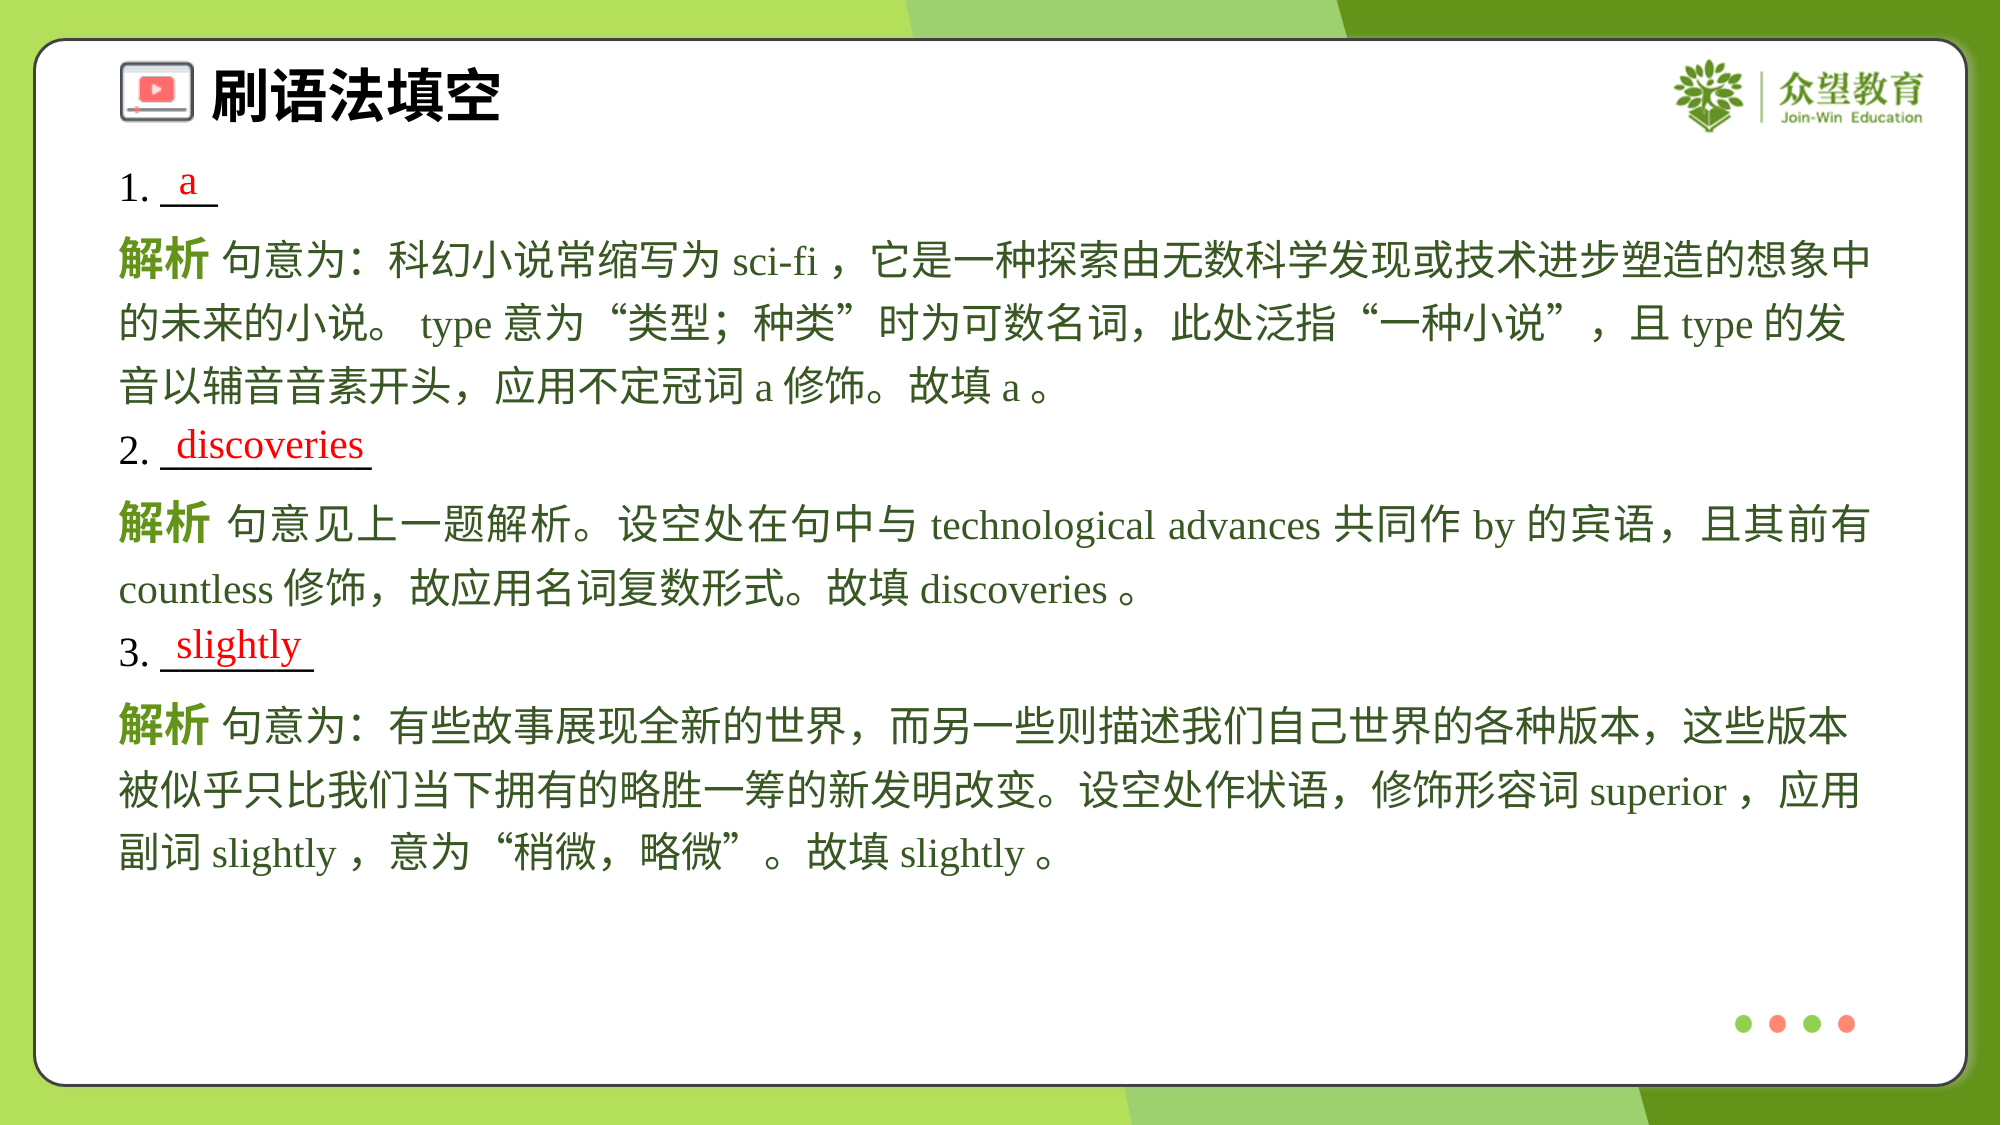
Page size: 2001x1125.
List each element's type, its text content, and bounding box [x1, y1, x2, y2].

text_box 解析 句意为：有些故事展现全新的世界，而另一些则描述我们自己世界的各种版本，这些版本被似乎只比我们当下拥有的略胜一筹的新发明改变。设空处作状语，修饰形容词superior，应用副词slightly，意为“稍微，略微”。故填slightly。 [118, 682, 1883, 872]
text_box 解析 句意为：科幻小说常缩写为sci-fi，它是一种探索由无数科学发现或技术进步塑造的想象中的未来的小说。type意为“类型；种类”时为可数名词，此处泛指“一种小说”，且type的发音以辅音音素开头，应用不定冠词a修饰。故填a。 [118, 215, 1883, 405]
text_box 解析 句意见上一题解析。设空处在句中与technological advances共同作by的宾语，且其前有countless修饰，故应用名词复数形式。故填discoveries。 [118, 480, 1883, 607]
text_box 3. ________ [118, 612, 1883, 670]
text_box 1. ___ [118, 146, 1883, 204]
text_box 2. ___________ [118, 410, 1883, 468]
text_box discoveries [172, 404, 369, 463]
picture [0, 0, 2000, 1125]
text_box slightly [172, 604, 306, 663]
text_box a [174, 140, 202, 199]
